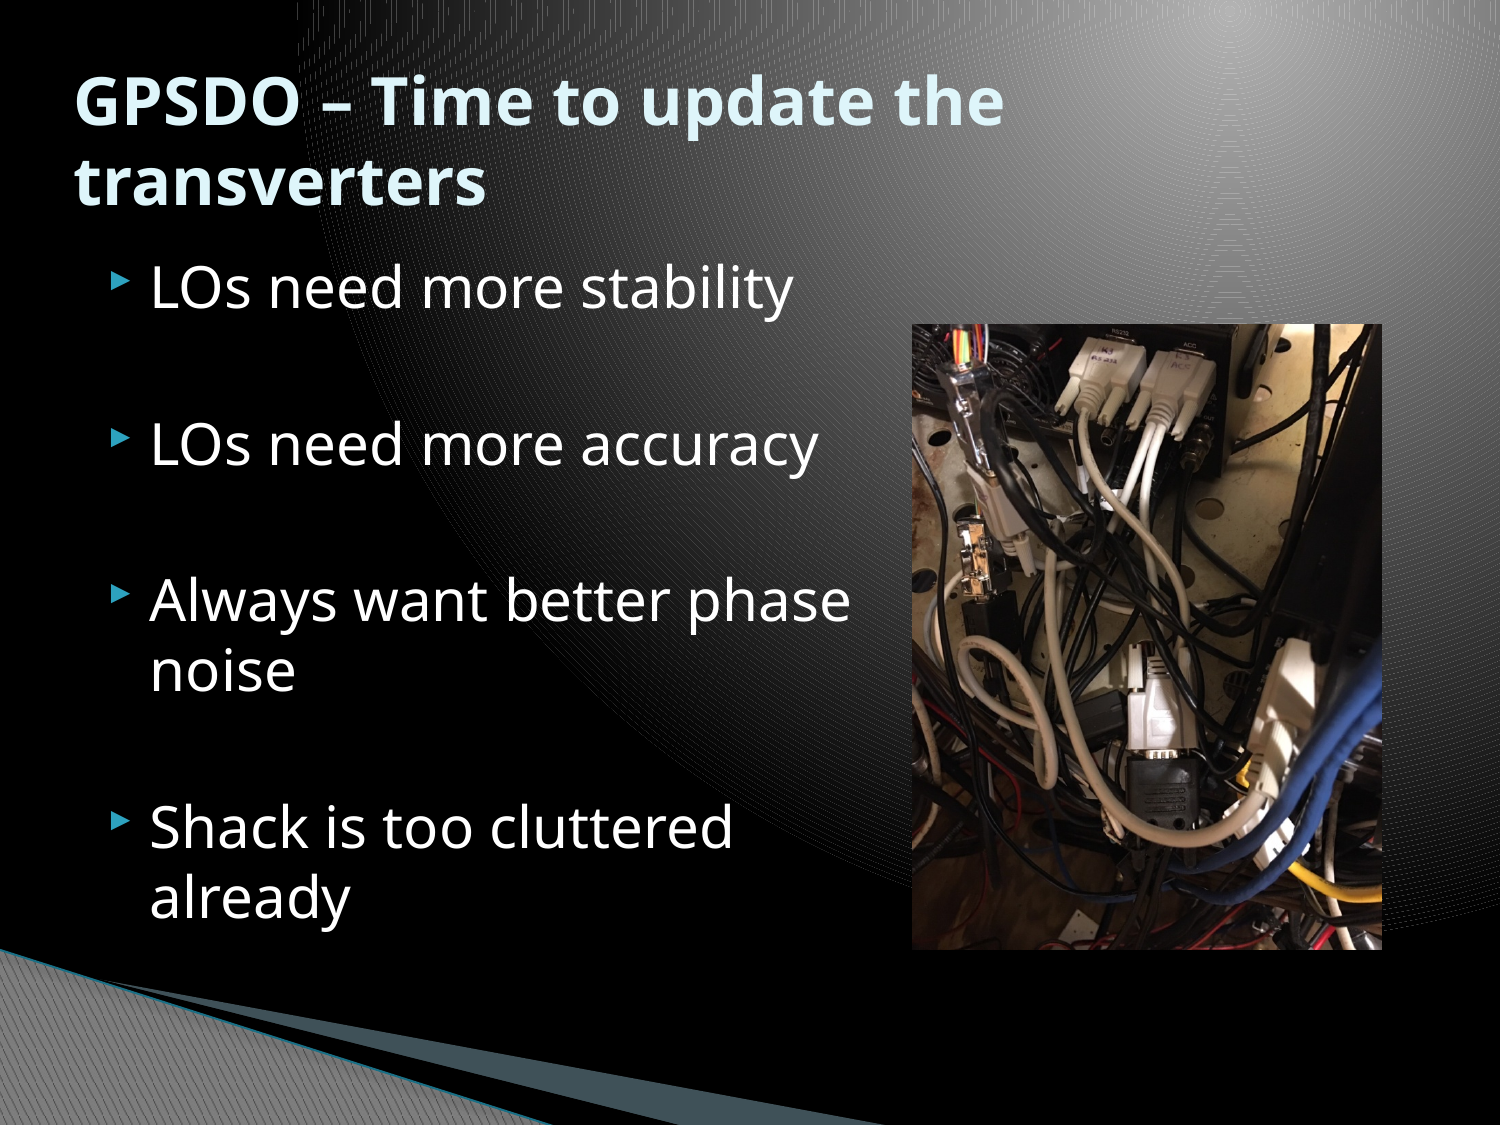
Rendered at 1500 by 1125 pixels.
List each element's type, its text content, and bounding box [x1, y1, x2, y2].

list LOs need more stability LOs need more accuracy Always want better phase noise Shack is too cluttered already [75, 243, 875, 986]
picture [912, 324, 1382, 951]
picture [0, 952, 543, 1125]
title GPSDO – Time to update the transverters [58, 45, 1447, 233]
